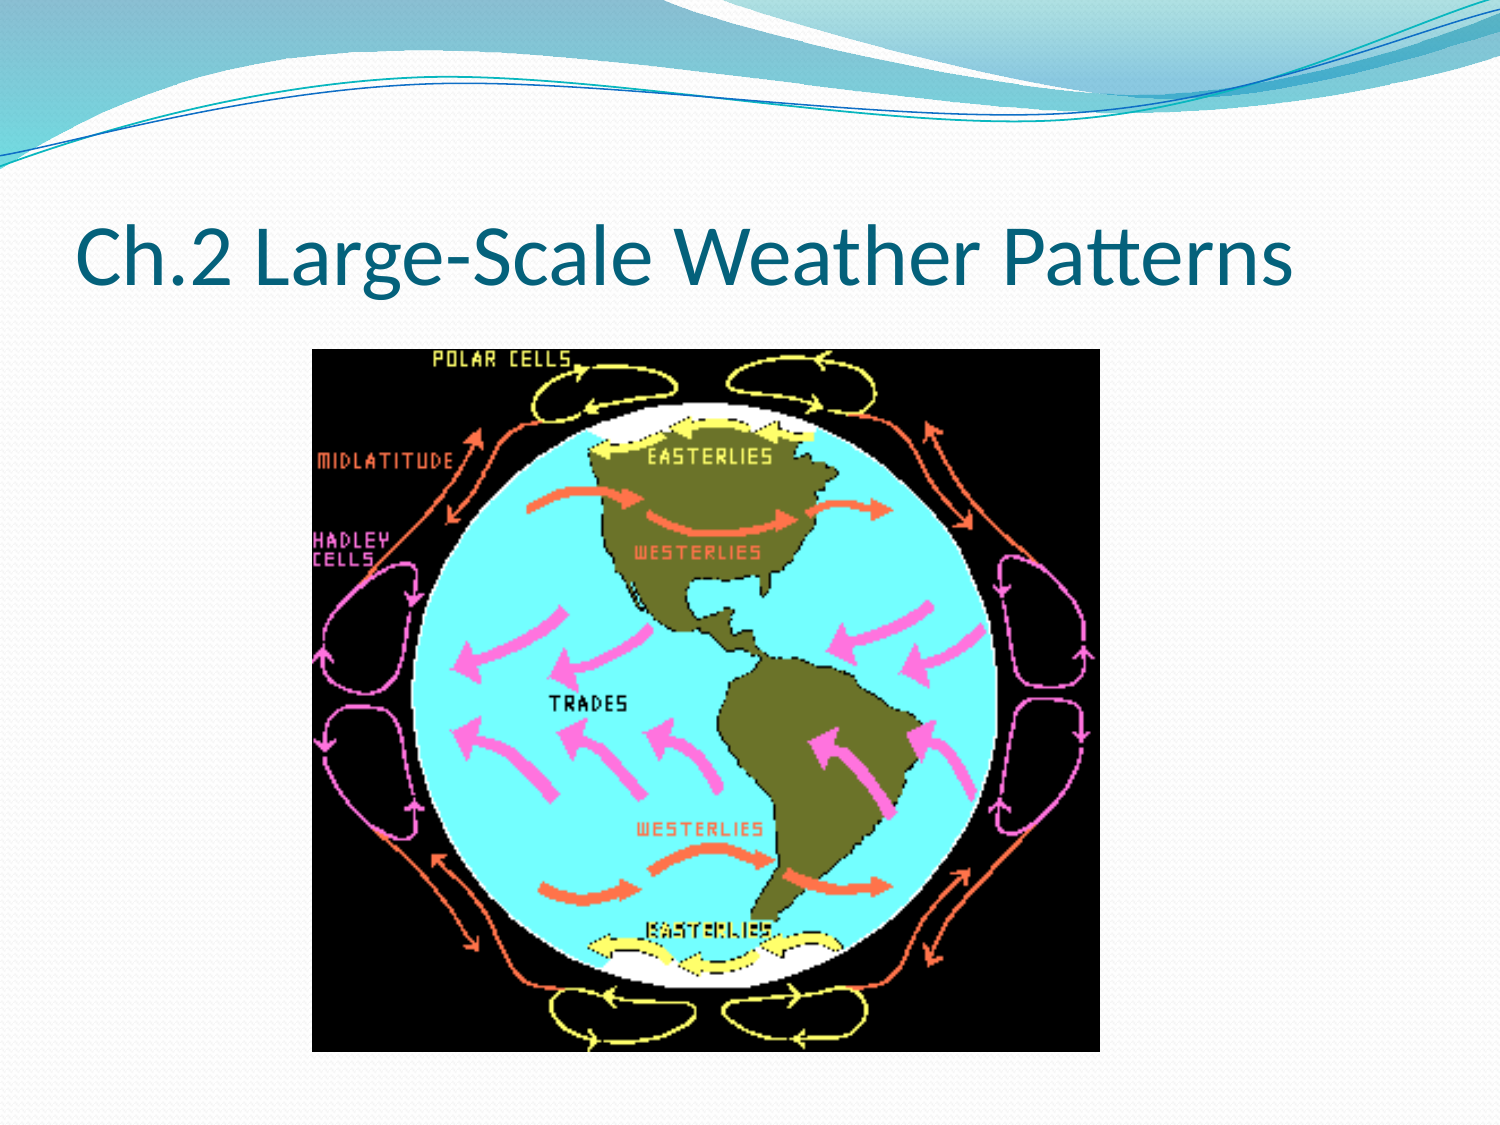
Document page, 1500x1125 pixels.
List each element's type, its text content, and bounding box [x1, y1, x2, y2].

title Ch.2 Large-Scale Weather Patterns [75, 115, 1438, 303]
picture [312, 349, 1101, 1052]
